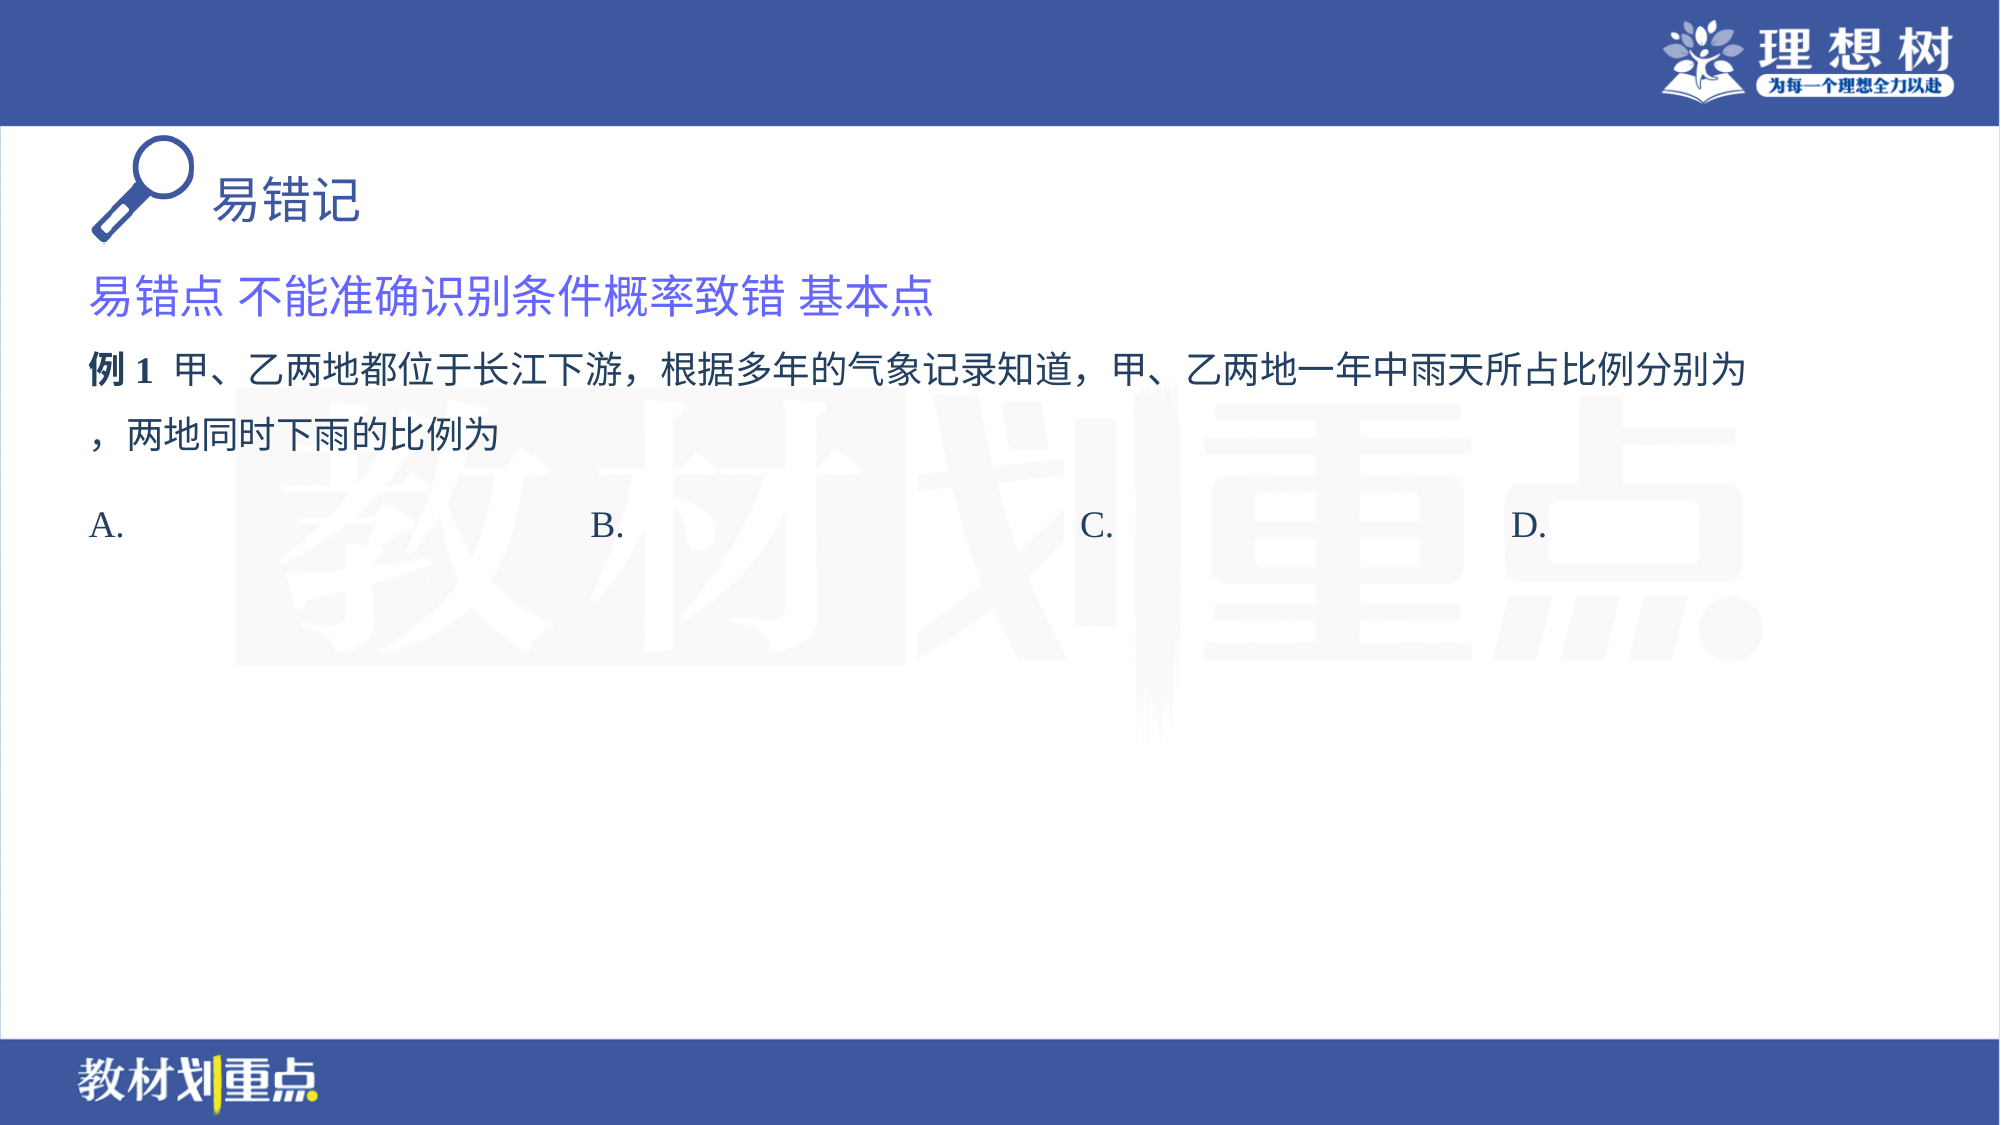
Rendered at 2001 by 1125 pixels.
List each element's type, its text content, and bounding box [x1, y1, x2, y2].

text_box 易错点 不能准确识别条件概率致错 基本点 [88, 241, 1911, 381]
picture [0, 0, 2000, 1125]
text_box 易错记 [211, 155, 507, 241]
